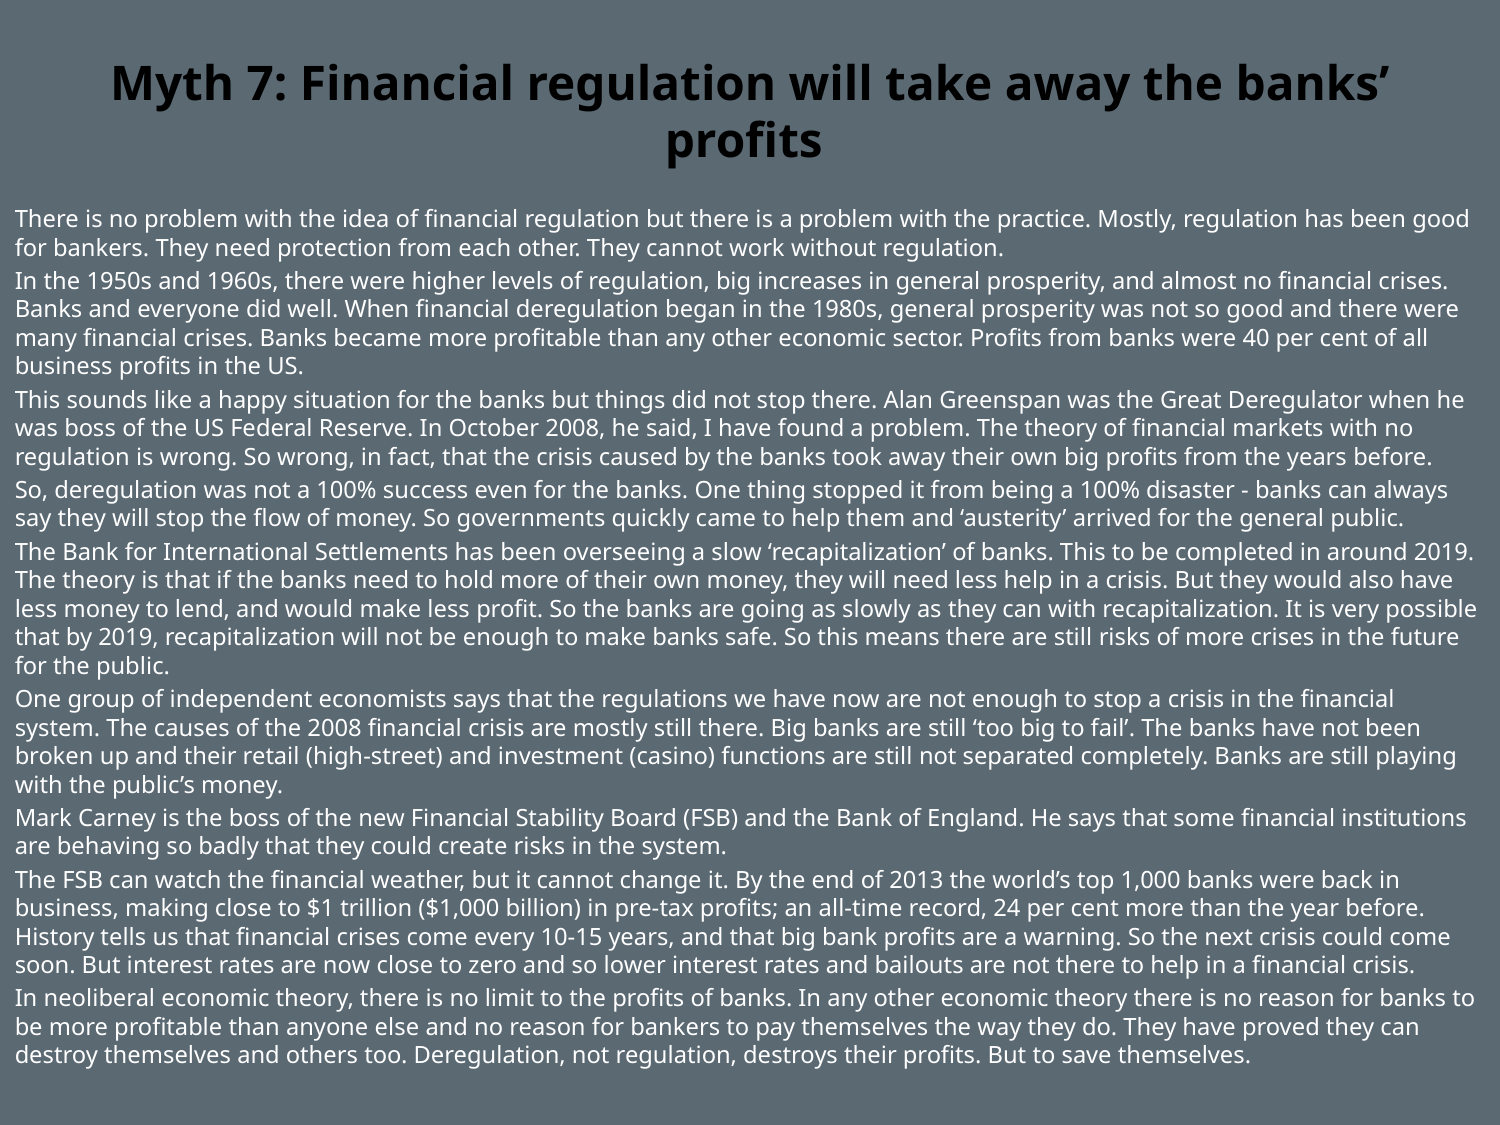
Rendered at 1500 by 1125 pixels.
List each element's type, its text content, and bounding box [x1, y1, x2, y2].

title Myth 7: Financial regulation will take away the banks’ profits [75, 45, 1425, 196]
list There is no problem with the idea of financial regulation but there is a problem with the practice. Mostly, regulation has been good for bankers. They need protection from each other. They cannot work without regulation. In the 1950s and 1960s, there were higher levels of regulation, big increases in general prosperity, and almost no financial crises. Banks and everyone did well. When financial deregulation began in the 1980s, general prosperity was not so good and there were many financial crises. Banks became more profitable than any other economic sector. Profits from banks were 40 per cent of all business profits in the US. This sounds like a happy situation for the banks but things did not stop there. Alan Greenspan was the Great Deregulator when he was boss of the US Federal Reserve. In October 2008, he said, I have found a problem. The theory of financial markets with no regulation is wrong. So wrong, in fact, that the crisis caused by the banks took away their own big profits from the years before. So, deregulation was not a 100% success even for the banks. One thing stopped it from being a 100% disaster - banks can always say they will stop the flow of money. So governments quickly came to help them and ‘austerity’ arrived for the general public. The Bank for International Settlements has been overseeing a slow ‘recapitalization’ of banks. This to be completed in around 2019. The theory is that if the banks need to hold more of their own money, they will need less help in a crisis. But they would also have less money to lend, and would make less profit. So the banks are going as slowly as they can with recapitalization. It is very possible that by 2019, recapitalization will not be enough to make banks safe. So this means there are still risks of more crises in the future for the public. One group of independent economists says that the regulations we have now are not enough to stop a crisis in the financial system. The causes of the 2008 financial crisis are mostly still there. Big banks are still ‘too big to fail’. The banks have not been broken up and their retail (high-street) and investment (casino) functions are still not separated completely. Banks are still playing with the public’s money. Mark Carney is the boss of the new Financial Stability Board (FSB) and the Bank of England. He says that some financial institutions are behaving so badly that they could create risks in the system. The FSB can watch the financial weather, but it cannot change it. By the end of 2013 the world’s top 1,000 banks were back in business, making close to $1 trillion ($1,000 billion) in pre-tax profits; an all-time record, 24 per cent more than the year before. History tells us that financial crises come every 10-15 years, and that big bank profits are a warning. So the next crisis could come soon. But interest rates are now close to zero and so lower interest rates and bailouts are not there to help in a financial crisis. In neoliberal economic theory, there is no limit to the profits of banks. In any other economic theory there is no reason for banks to be more profitable than anyone else and no reason for bankers to pay themselves the way they do. They have proved they can destroy themselves and others too. Deregulation, not regulation, destroys their profits. But to save themselves. [0, 196, 1500, 1125]
